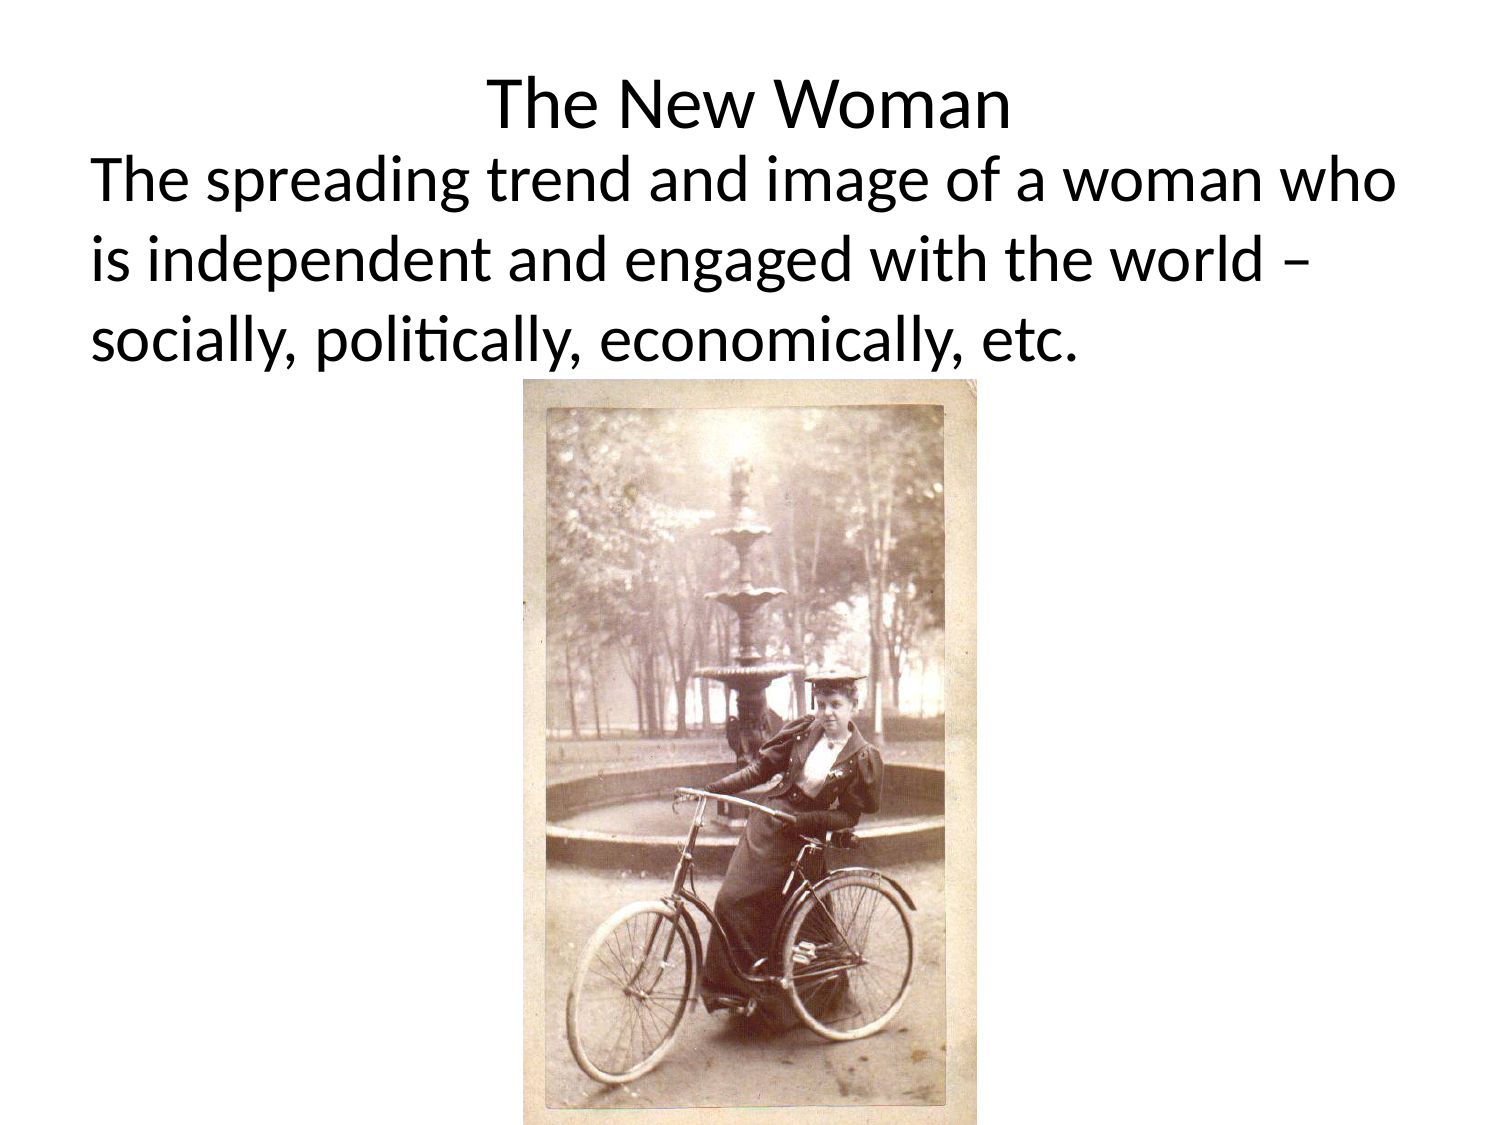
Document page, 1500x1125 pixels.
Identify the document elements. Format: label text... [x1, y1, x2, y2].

title The New Woman [75, 45, 1425, 127]
list The spreading trend and image of a woman who is independent and engaged with the world – socially, politically, economically, etc. [75, 127, 1425, 1005]
picture [523, 379, 977, 1125]
